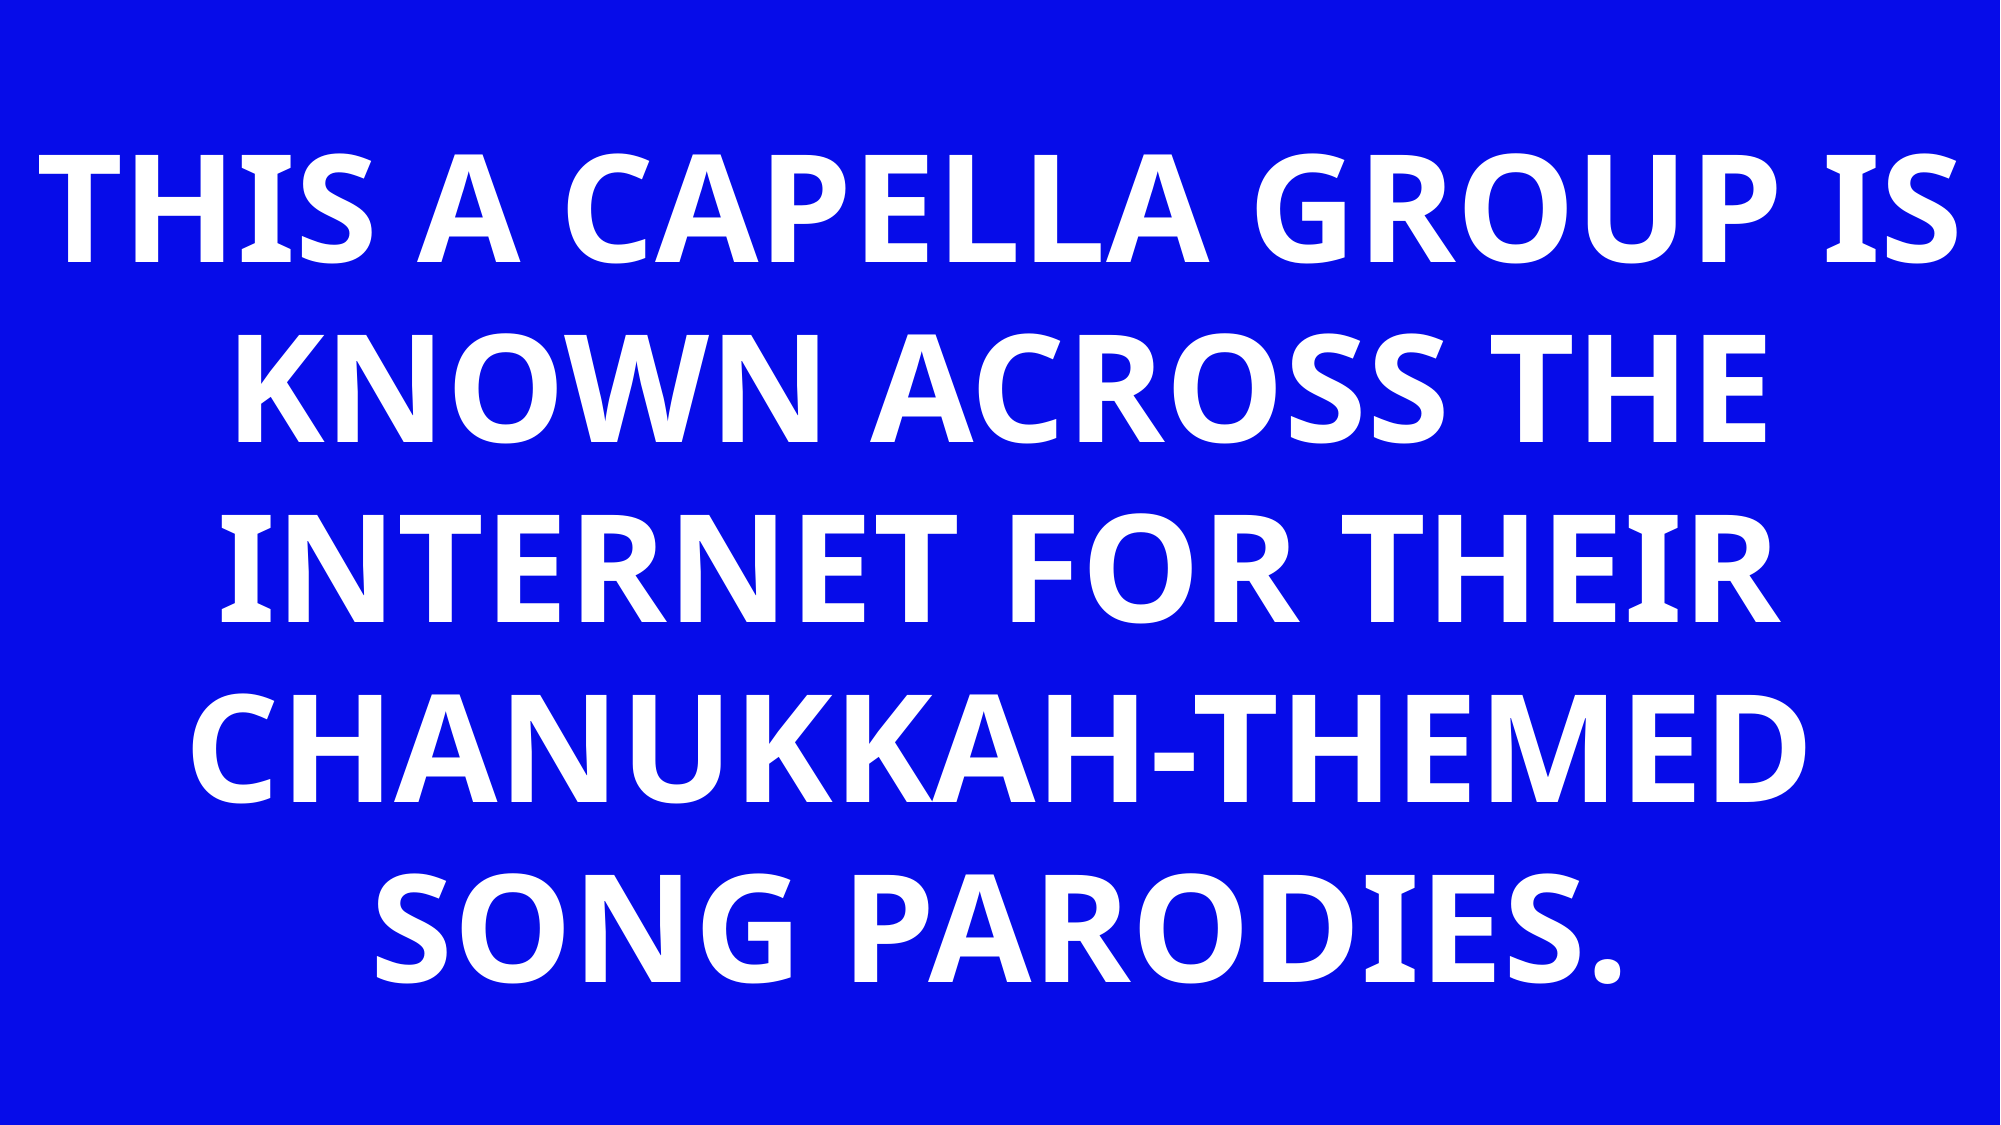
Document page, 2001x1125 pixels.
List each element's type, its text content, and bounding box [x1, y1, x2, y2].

text_box THIS A CAPELLA GROUP IS KNOWN ACROSS THE INTERNET FOR THEIR CHANUKKAH-THEMED SONG PARODIES. [0, 0, 2000, 1125]
